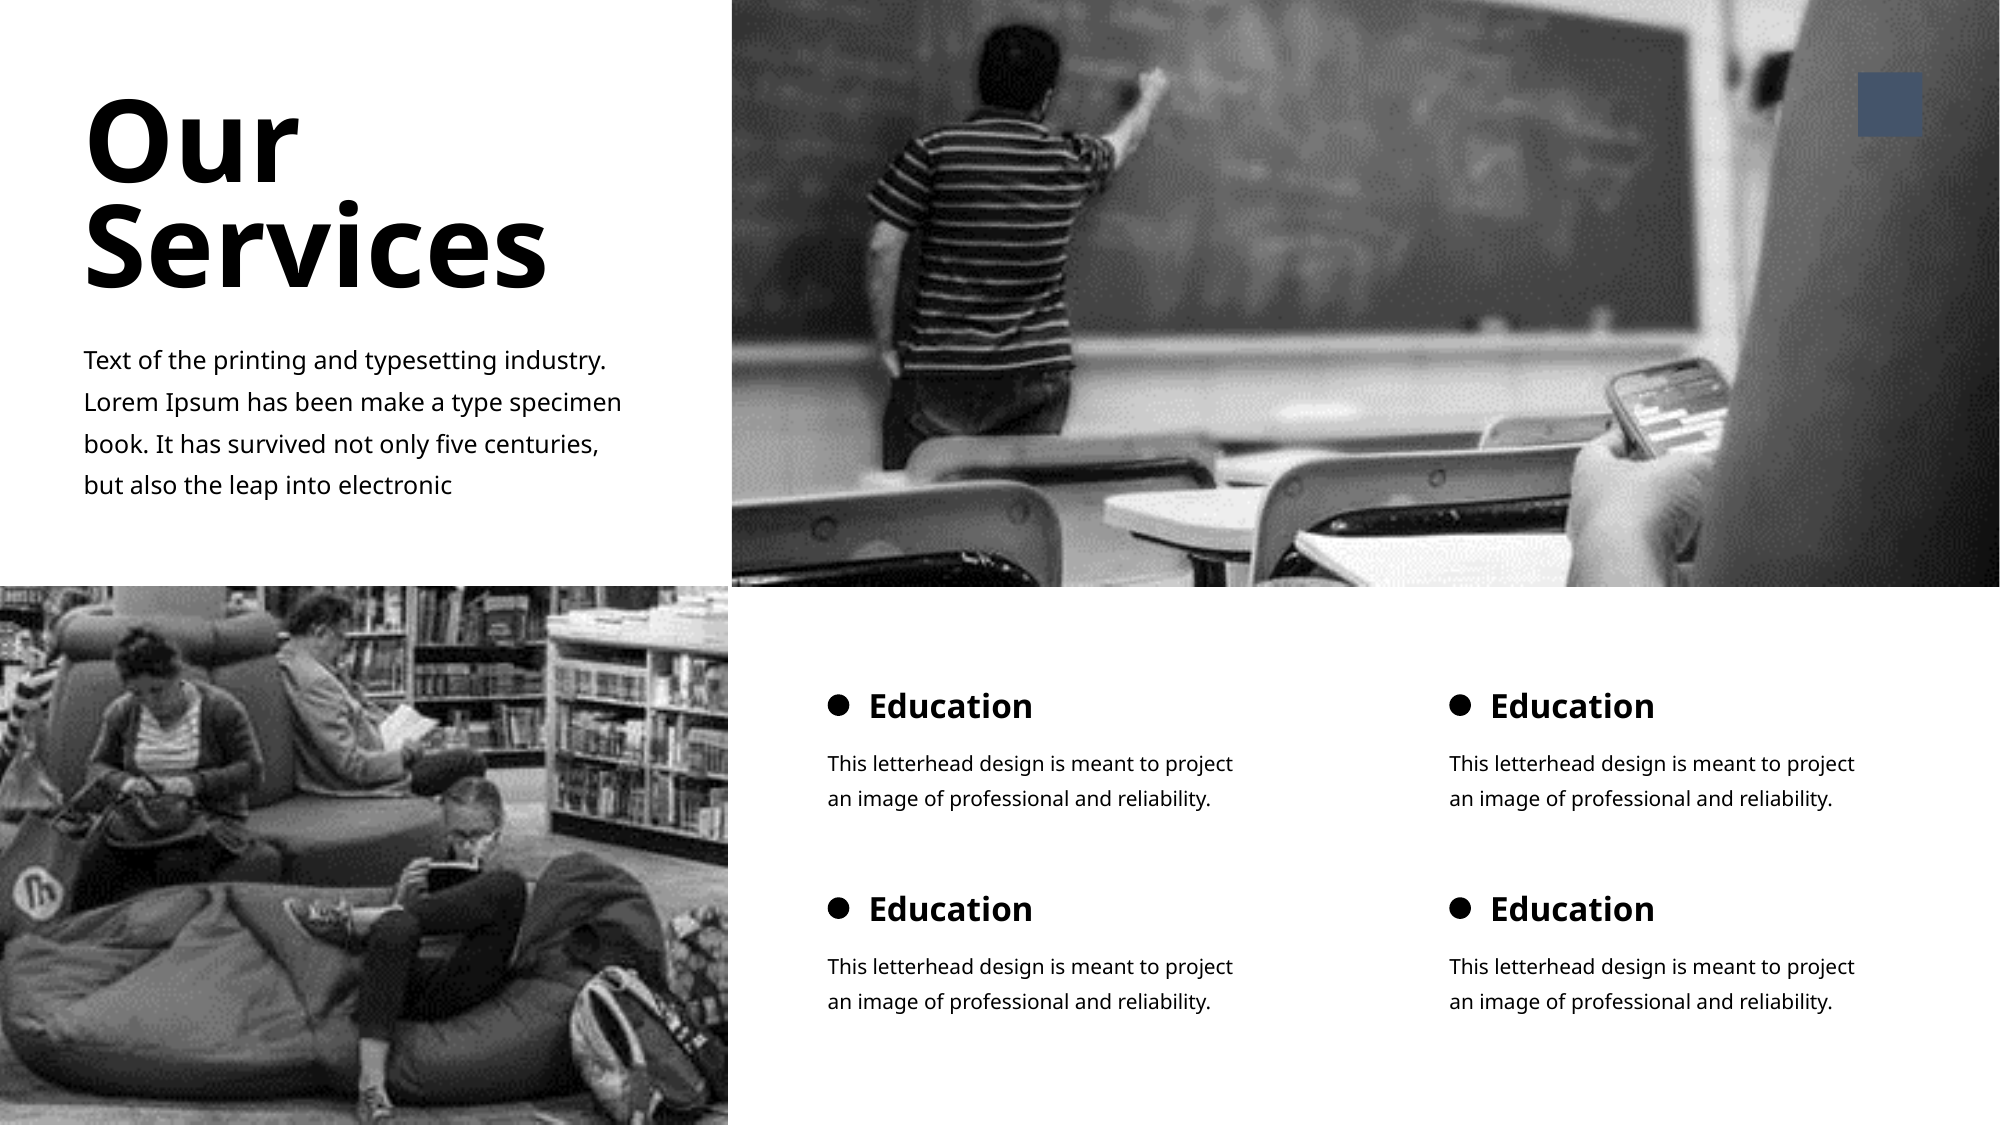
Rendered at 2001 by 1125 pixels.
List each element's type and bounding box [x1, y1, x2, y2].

text_box [827, 886, 1244, 1007]
text_box [827, 683, 1252, 804]
picture [731, 0, 2000, 587]
text_box [1449, 683, 1866, 804]
text_box [1449, 886, 1866, 1007]
text_box [68, 94, 655, 510]
picture [0, 586, 728, 1125]
